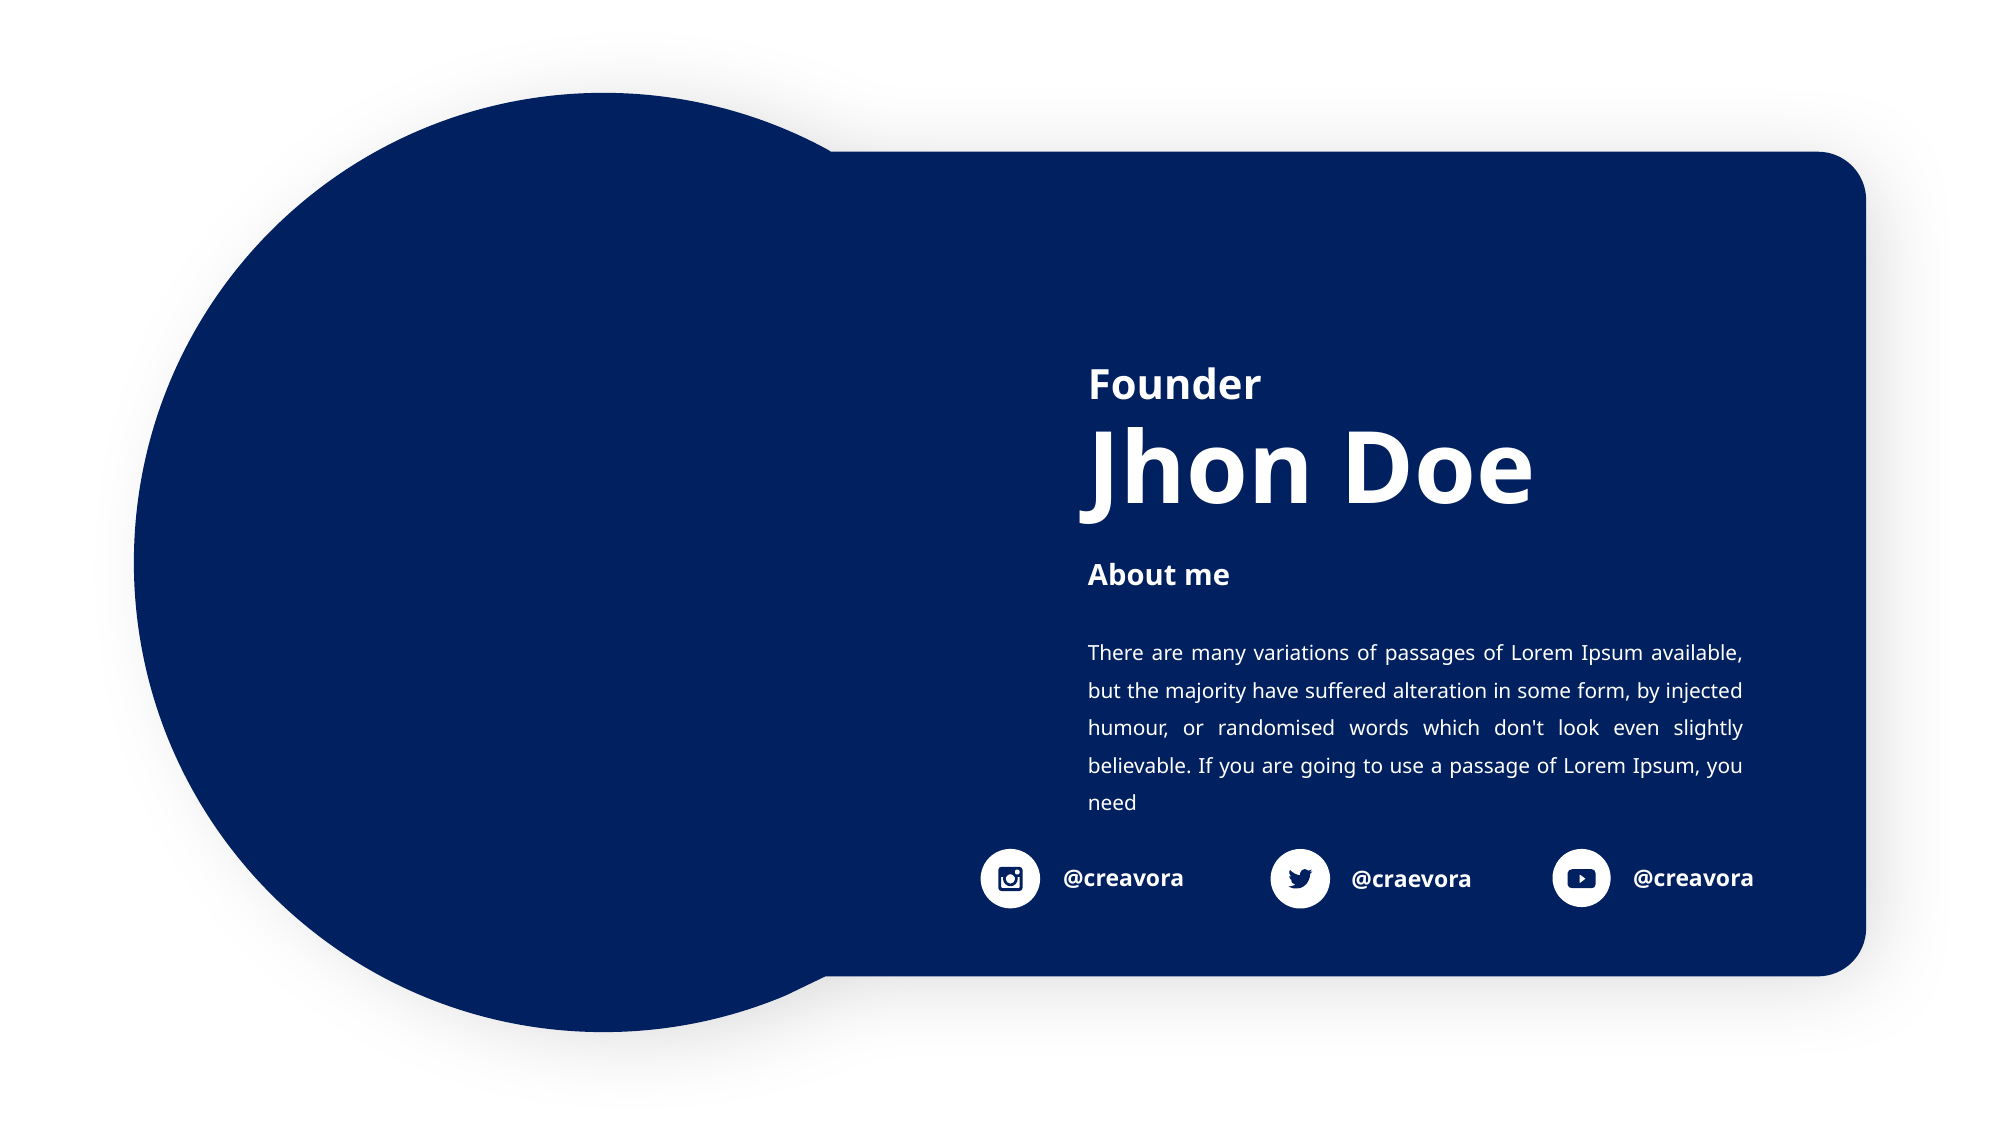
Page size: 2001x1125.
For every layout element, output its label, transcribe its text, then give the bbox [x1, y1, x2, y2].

text_box @creavora [1048, 855, 1270, 899]
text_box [1270, 848, 1331, 909]
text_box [1000, 848, 1041, 909]
text_box Founder [1073, 351, 1337, 416]
text_box There are many variations of passages of Lorem Ipsum available, but the majority have suffered alteration in some form, by injected humour, or randomised words which don't look even slightly believable. If you are going to use a passage of Lorem Ipsum, you need [1073, 620, 1758, 823]
text_box @creavora [1618, 855, 1849, 899]
text_box [349, 91, 1868, 1034]
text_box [1552, 848, 1611, 908]
text_box About me [1073, 548, 1331, 599]
picture [206, 165, 1000, 959]
text_box Jhon Doe [1073, 395, 1652, 531]
text_box [132, 310, 206, 815]
text_box @craevora [1336, 857, 1552, 900]
